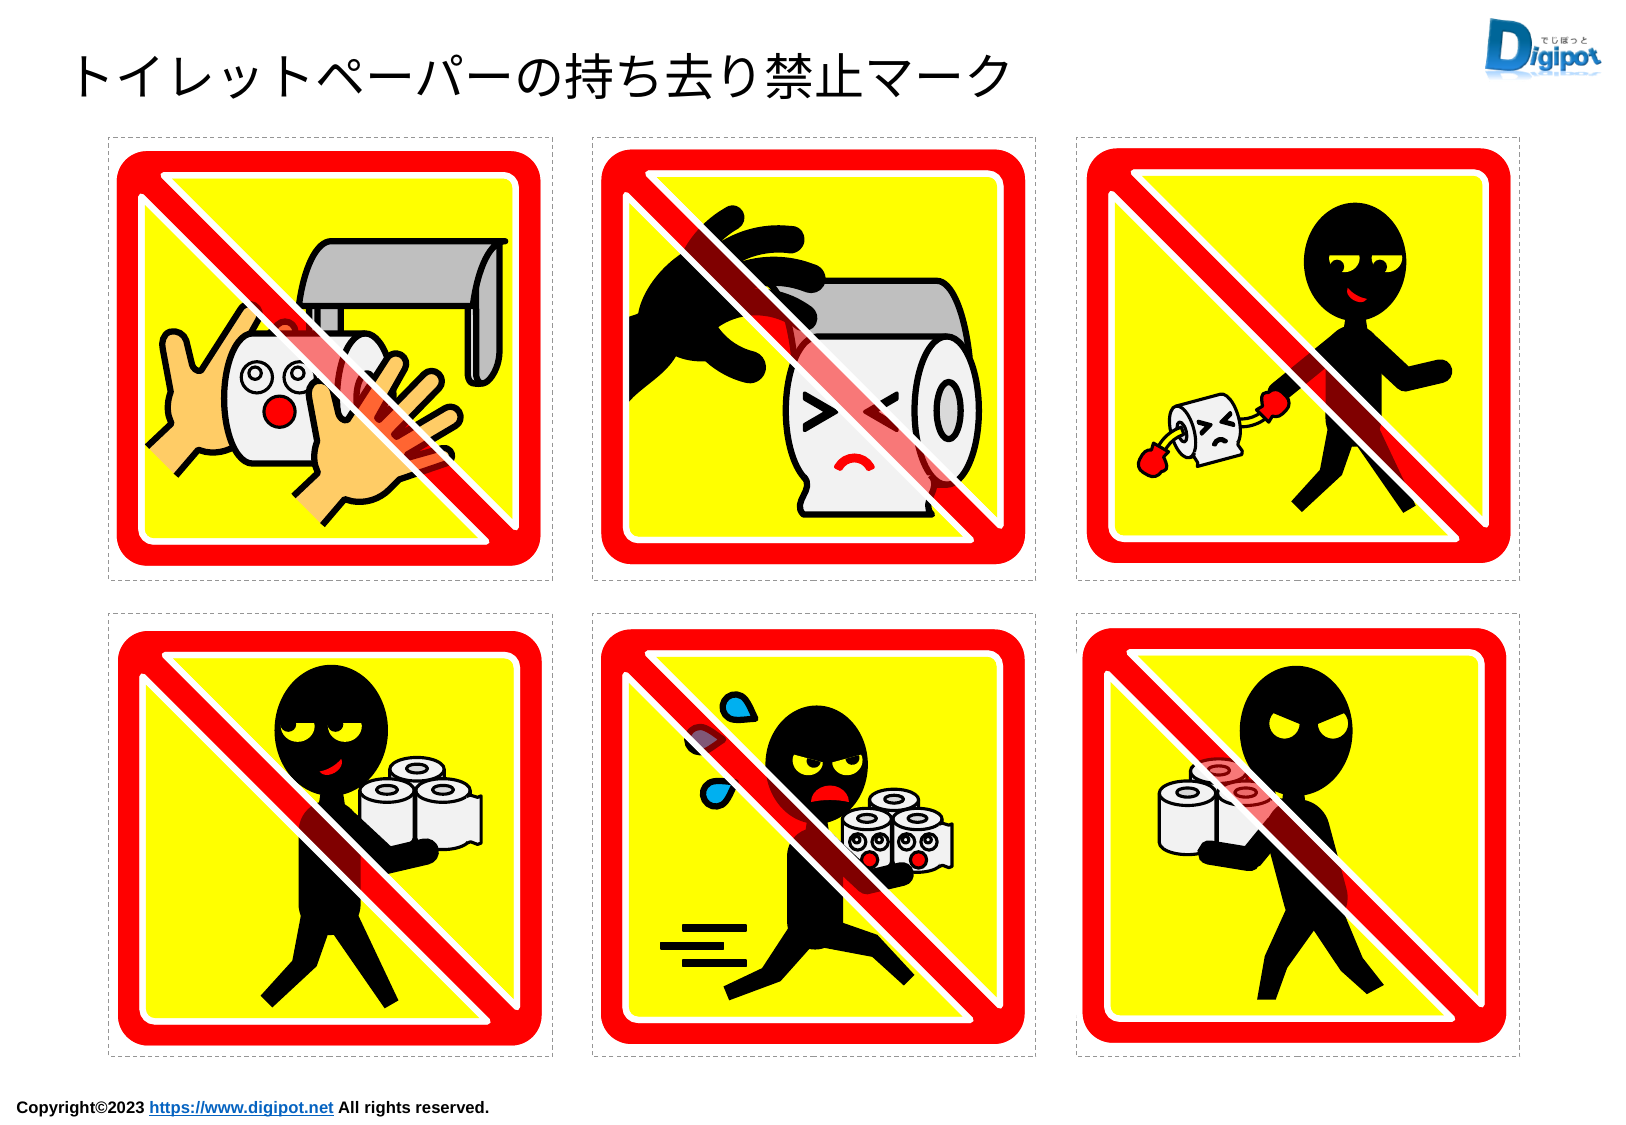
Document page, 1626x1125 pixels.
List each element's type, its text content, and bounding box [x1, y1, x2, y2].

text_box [598, 146, 1029, 568]
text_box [1083, 145, 1514, 567]
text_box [114, 627, 545, 1049]
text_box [1079, 624, 1510, 1047]
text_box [113, 147, 544, 569]
picture [1485, 18, 1602, 82]
text_box トイレットペーパーの持ち去り禁止マーク [50, 38, 1030, 113]
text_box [597, 626, 1028, 1048]
